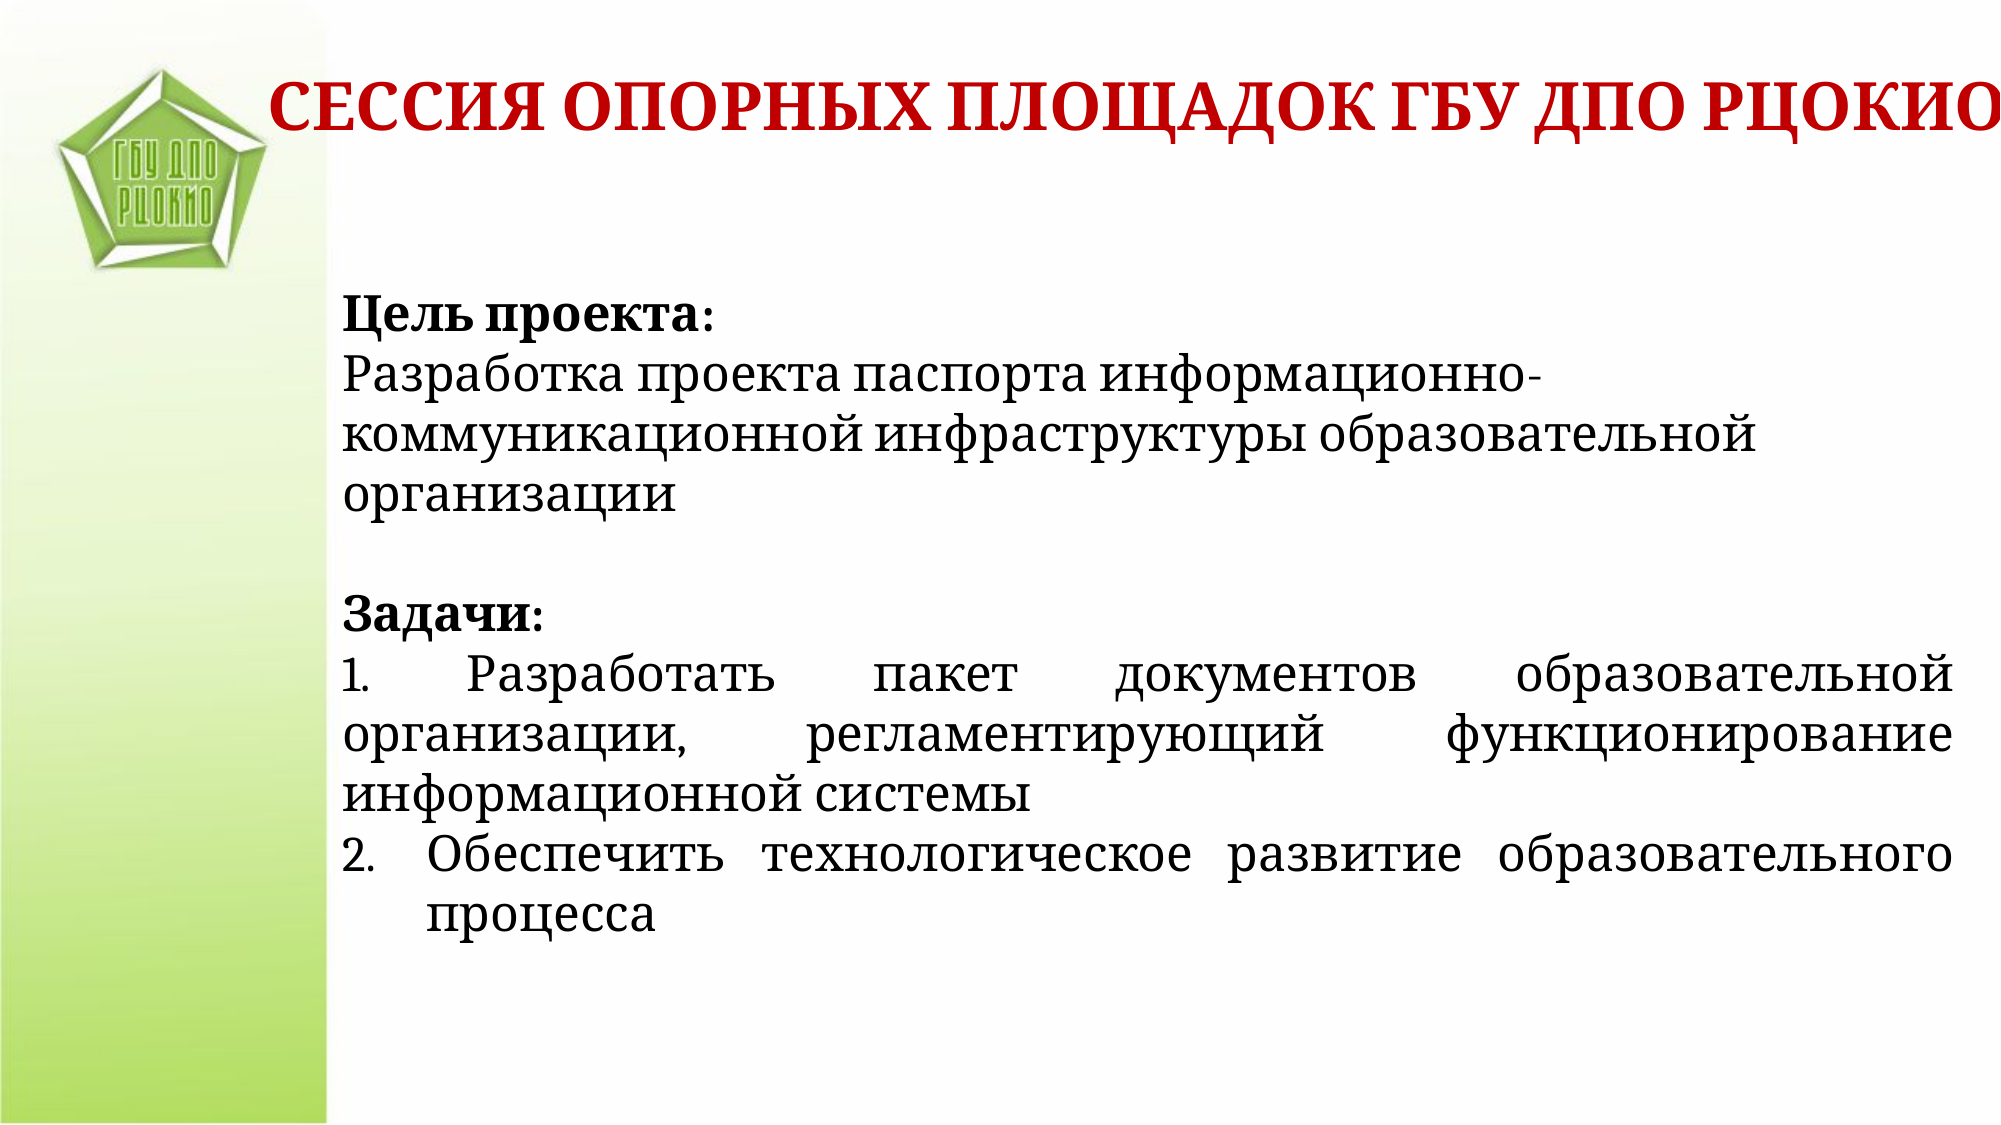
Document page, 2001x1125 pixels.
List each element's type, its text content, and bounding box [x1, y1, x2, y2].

text_box Цель проекта: Разработка проекта паспорта информационно-коммуникационной инфраструктуры образовательной организации Задачи: Разработать пакет документов образовательной организации, регламентирующий функционирование информационной системы Обеспечить технологическое развитие образовательного процесса [327, 274, 1970, 950]
picture [0, 0, 2001, 1125]
text_box СЕССИЯ ОПОРНЫХ ПЛОЩАДОК ГБУ ДПО РЦОКИО [252, 56, 2000, 152]
